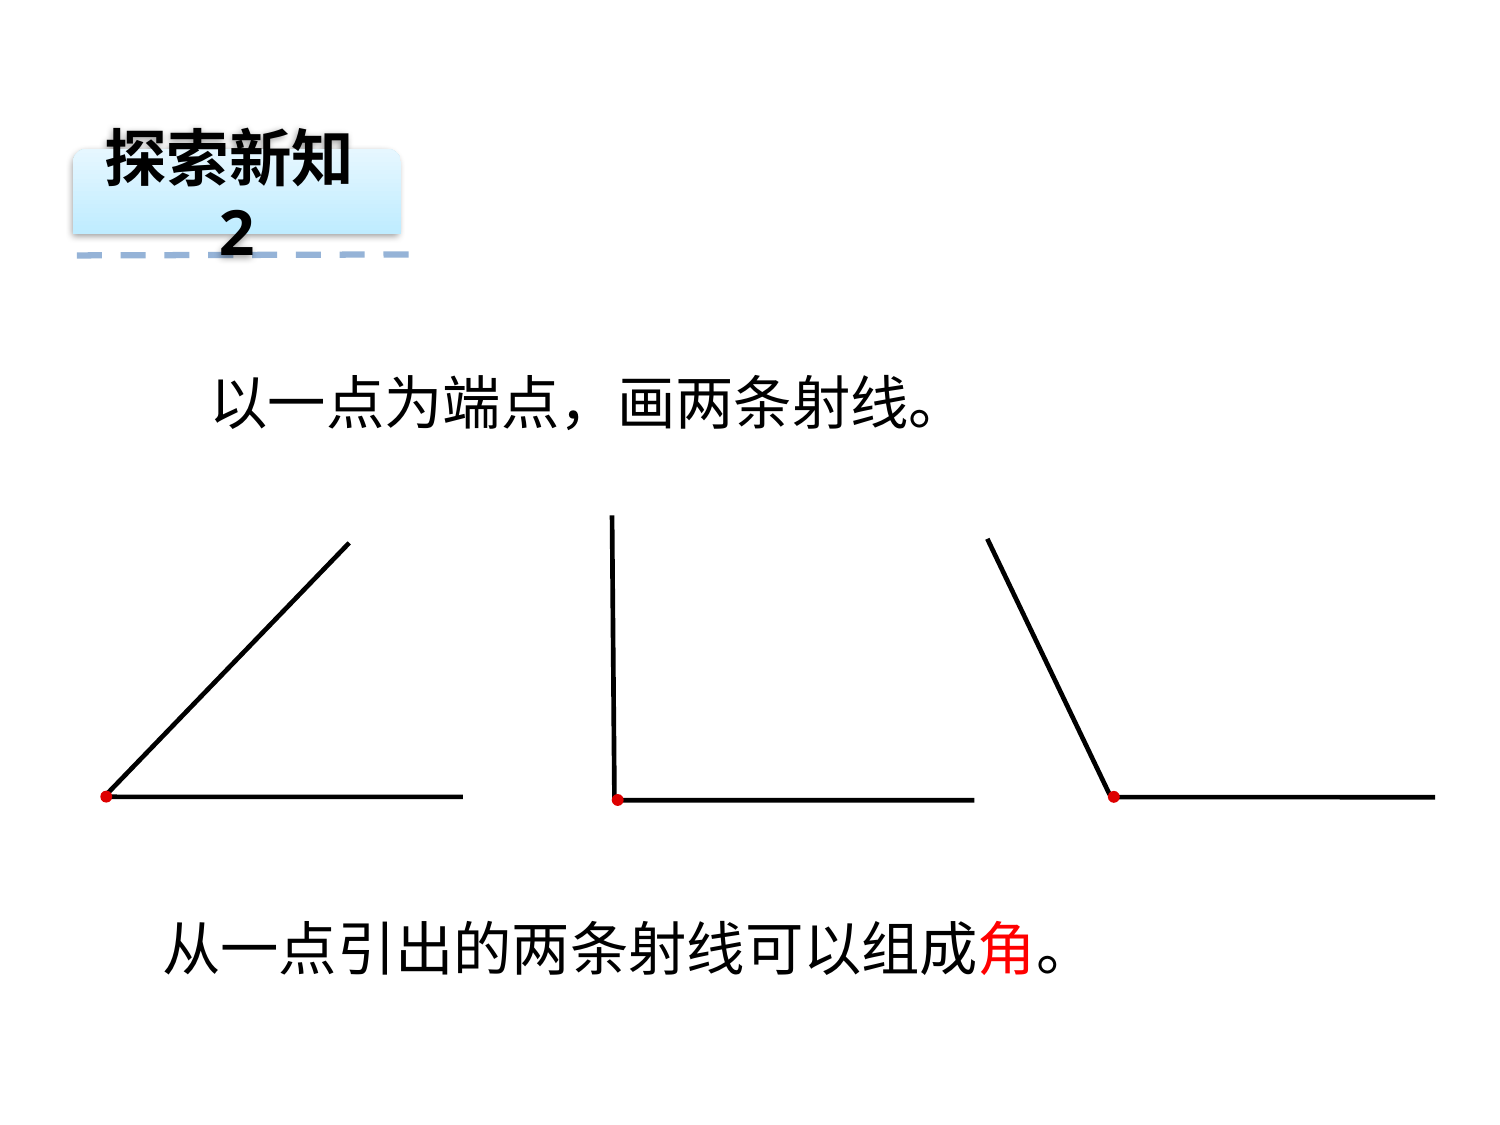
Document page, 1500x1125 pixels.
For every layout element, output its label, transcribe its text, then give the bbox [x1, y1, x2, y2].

text_box [100, 790, 113, 803]
text_box 从一点引出的两条射线可以组成角。 [147, 904, 1377, 990]
text_box 以一点为端点，画两条射线。 [195, 359, 1105, 444]
text_box 探索新知2 [72, 148, 402, 235]
text_box [611, 793, 624, 806]
text_box [1107, 790, 1120, 803]
